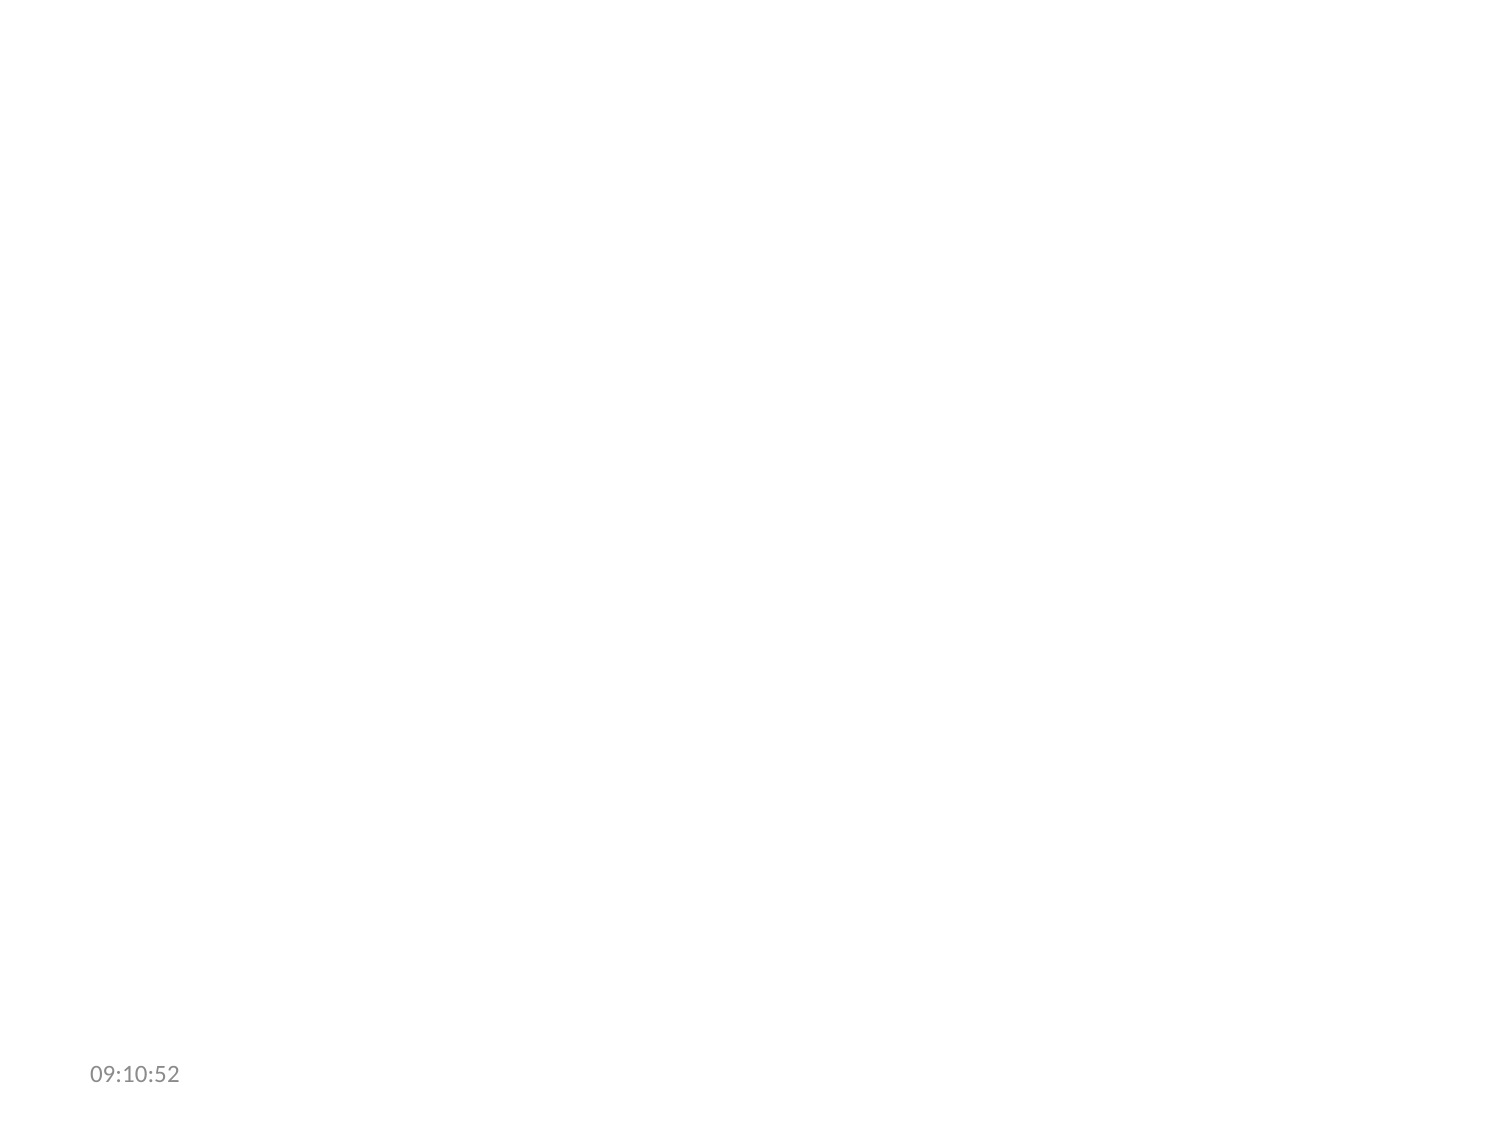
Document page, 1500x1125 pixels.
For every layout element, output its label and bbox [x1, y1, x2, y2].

slide_number [75, 1042, 425, 1103]
